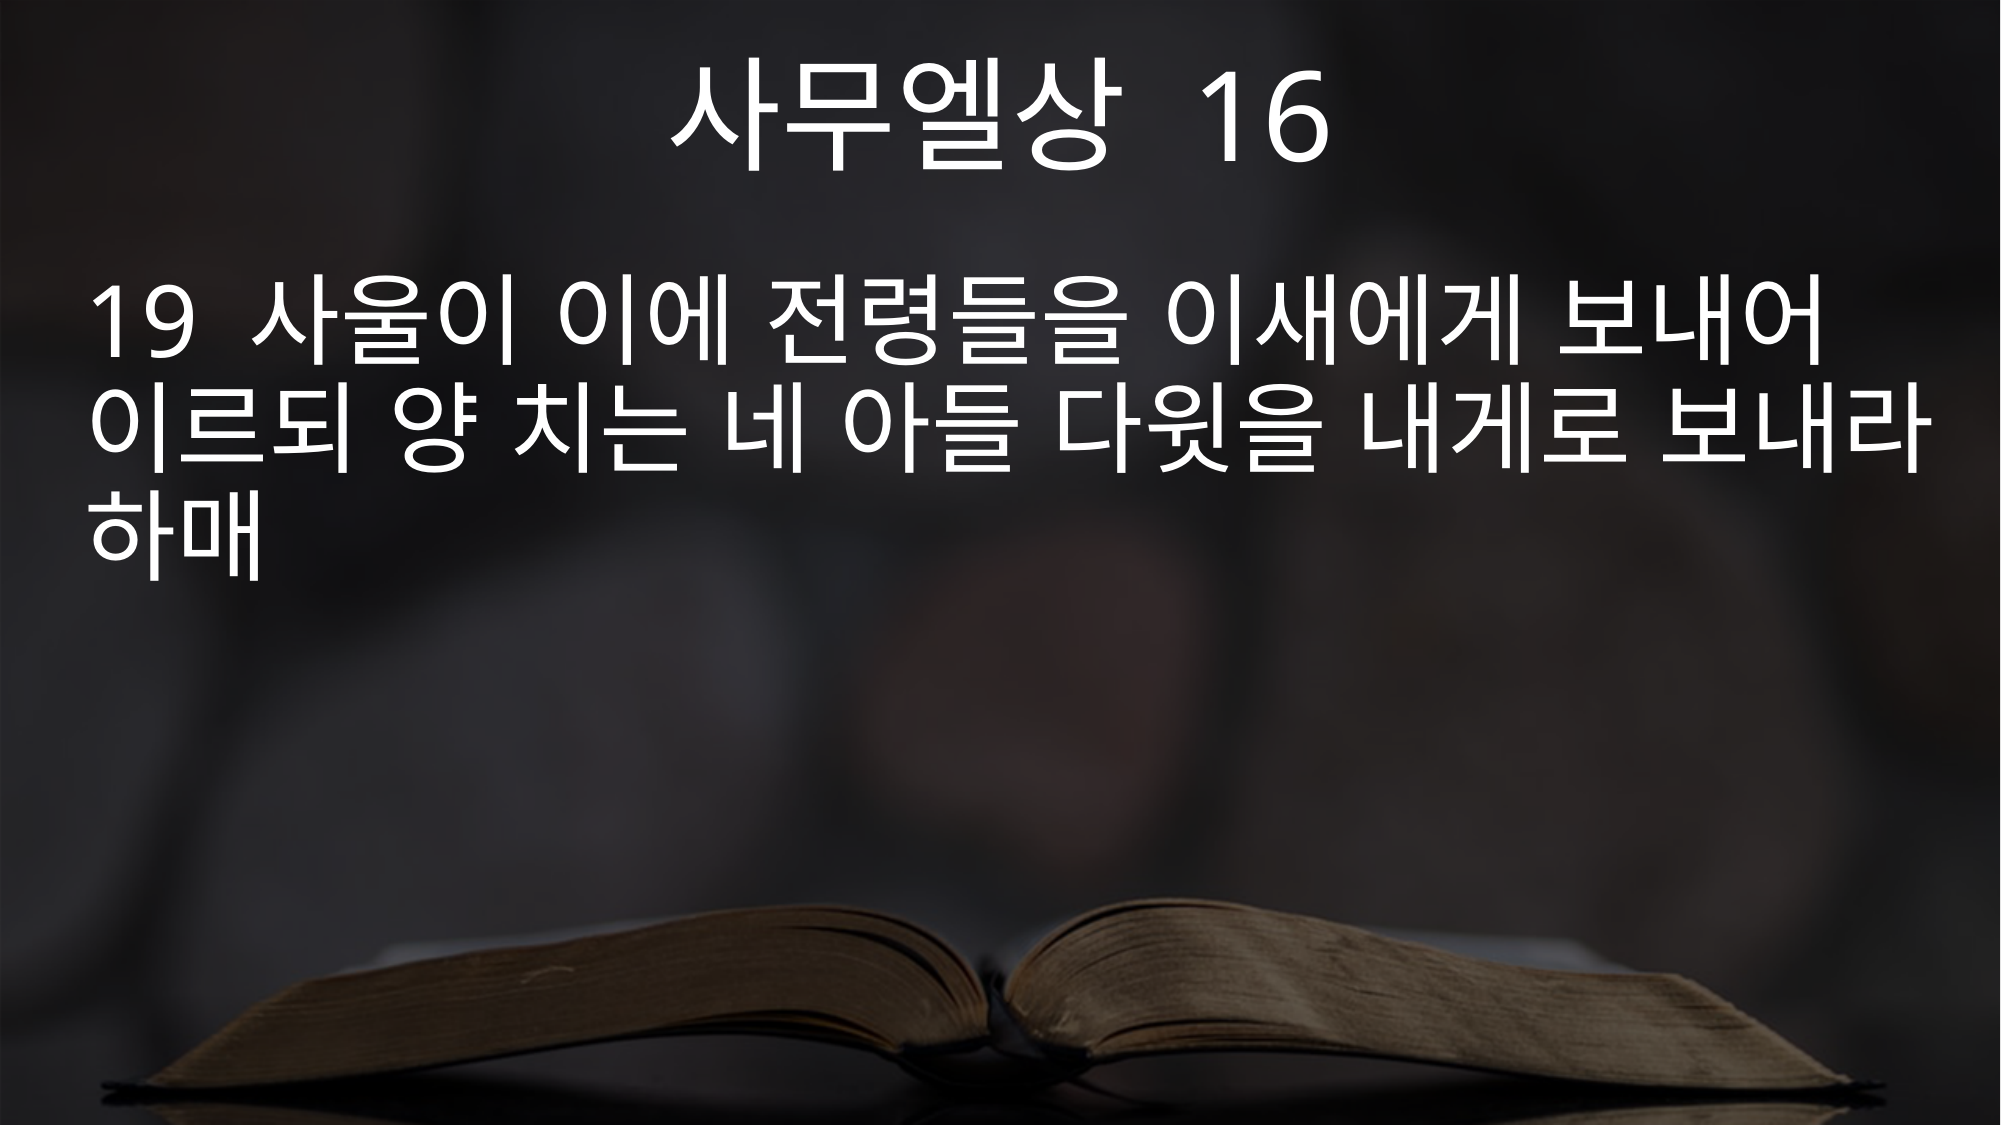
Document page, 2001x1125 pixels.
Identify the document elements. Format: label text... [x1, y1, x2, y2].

list 19 사울이 이에 전령들을 이새에게 보내어 이르되 양 치는 네 아들 다윗을 내게로 보내라 하매 [69, 263, 1953, 423]
footer 사무엘상 16 [0, 32, 2000, 192]
picture [0, 0, 2001, 1125]
